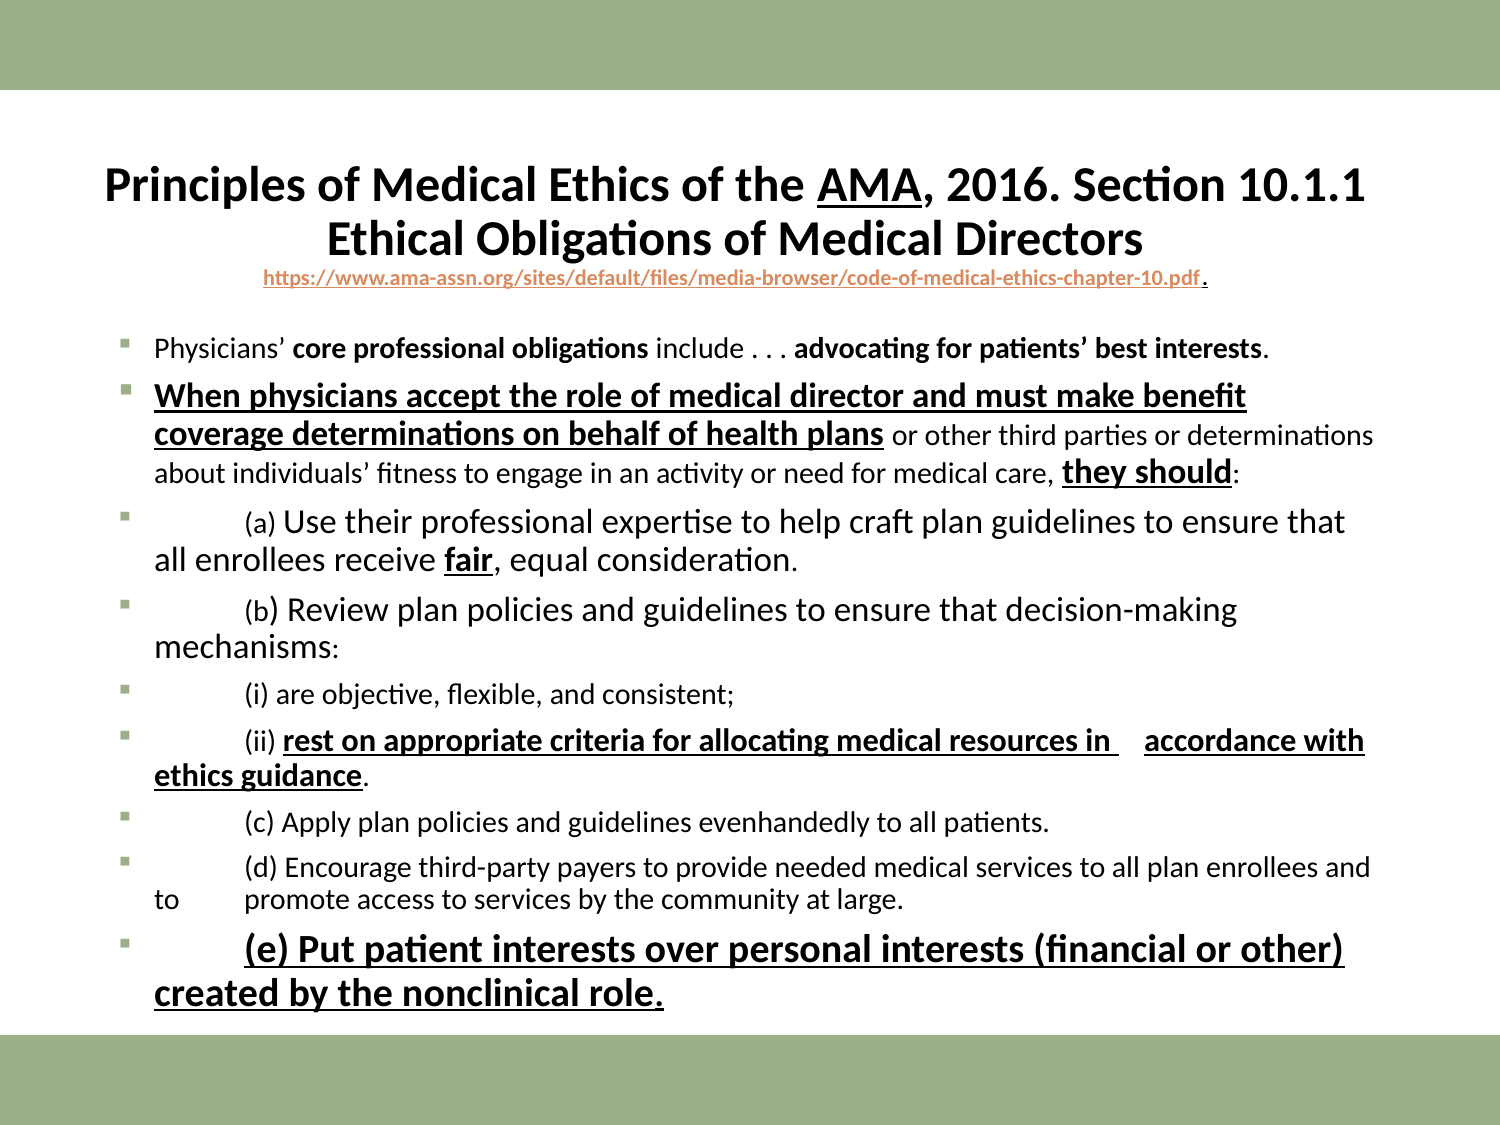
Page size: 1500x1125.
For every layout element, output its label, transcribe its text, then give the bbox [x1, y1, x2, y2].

title Principles of Medical Ethics of the AMA, 2016. Section 10.1.1 Ethical Obligations of Medical Directors https://www.ama-assn.org/sites/default/files/media-browser/code-of-medical-ethics-chapter-10.pdf. [88, 149, 1383, 326]
list Physicians’ core professional obligations include . . . advocating for patients’ best interests. When physicians accept the role of medical director and must make benefit coverage determinations on behalf of health plans or other third parties or determinations about individuals’ fitness to engage in an activity or need for medical care, they should: (a) Use their professional expertise to help craft plan guidelines to ensure that all enrollees receive fair, equal consideration. (b) Review plan policies and guidelines to ensure that decision-making mechanisms: (i) are objective, flexible, and consistent; (ii) rest on appropriate criteria for allocating medical resources in accordance with ethics guidance. (c) Apply plan policies and guidelines evenhandedly to all patients. (d) Encourage third-party payers to provide needed medical services to all plan enrollees and to promote access to services by the community at large. (e) Put patient interests over personal interests (financial or other) created by the nonclinical role. [103, 325, 1397, 1040]
